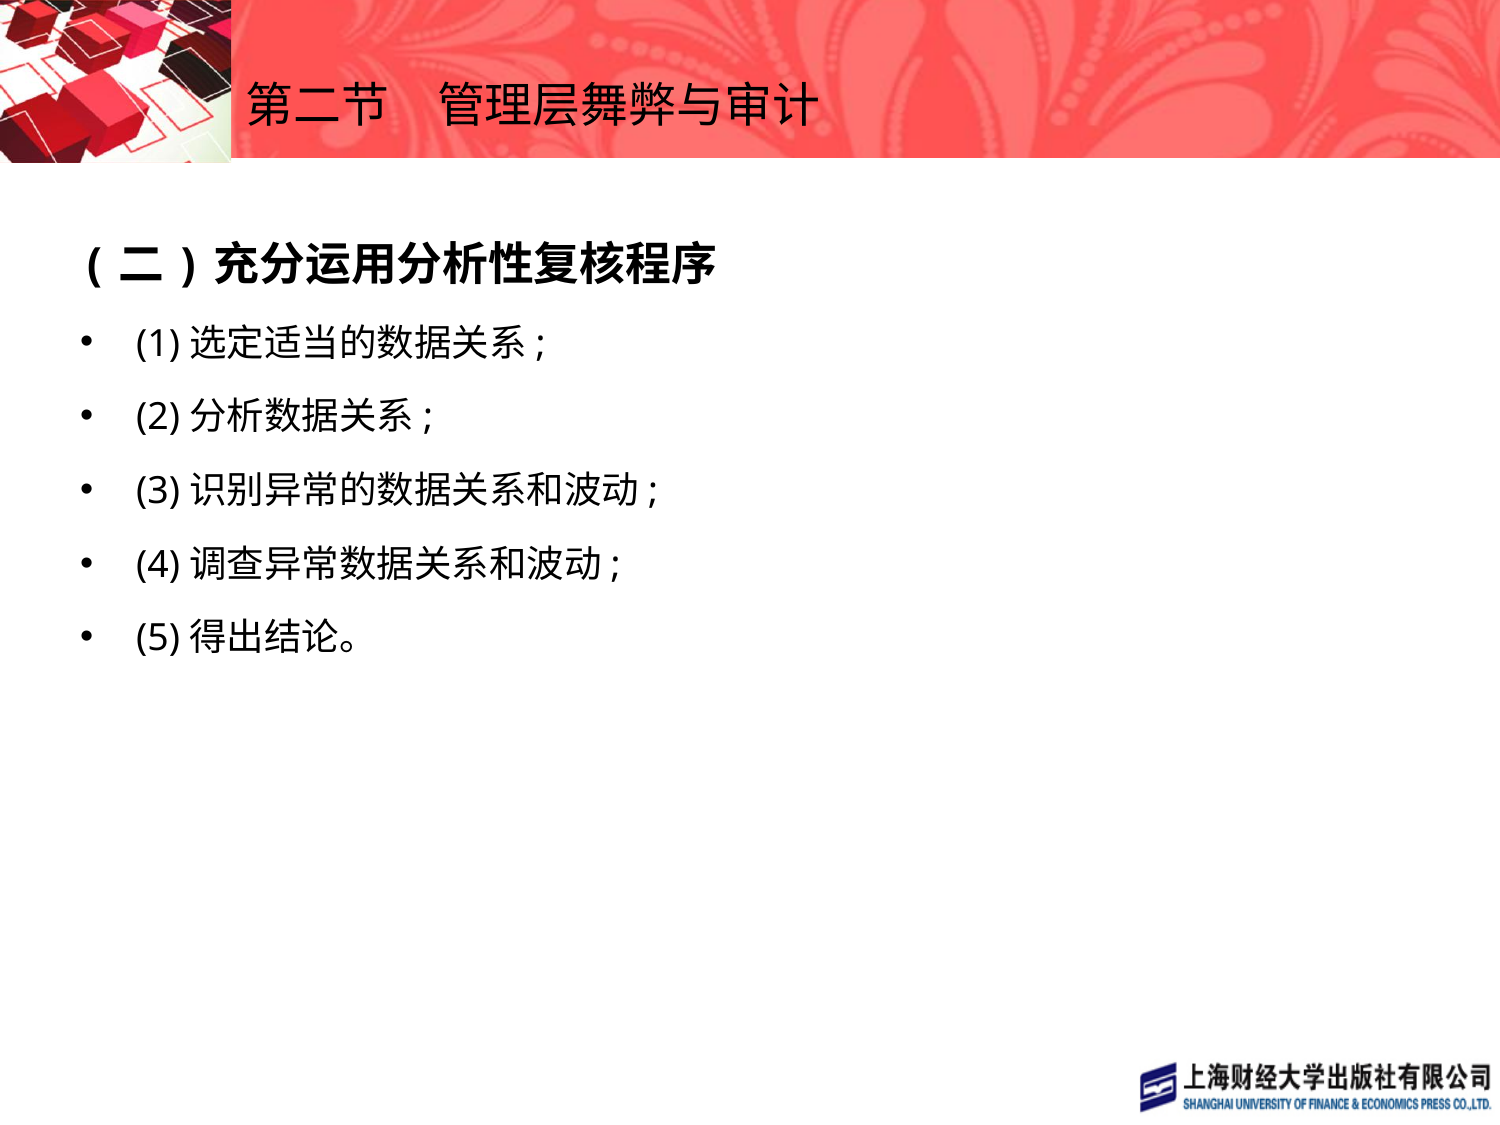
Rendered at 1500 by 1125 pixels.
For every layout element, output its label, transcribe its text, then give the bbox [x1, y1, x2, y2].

picture [1139, 1058, 1495, 1118]
title 第二节 管理层舞弊与审计 [230, 45, 1461, 161]
list (二)充分运用分析性复核程序 (1)选定适当的数据关系; (2)分析数据关系; (3)识别异常的数据关系和波动; (4)调查异常数据关系和波动; (5)得出结论。 [64, 208, 1425, 1047]
